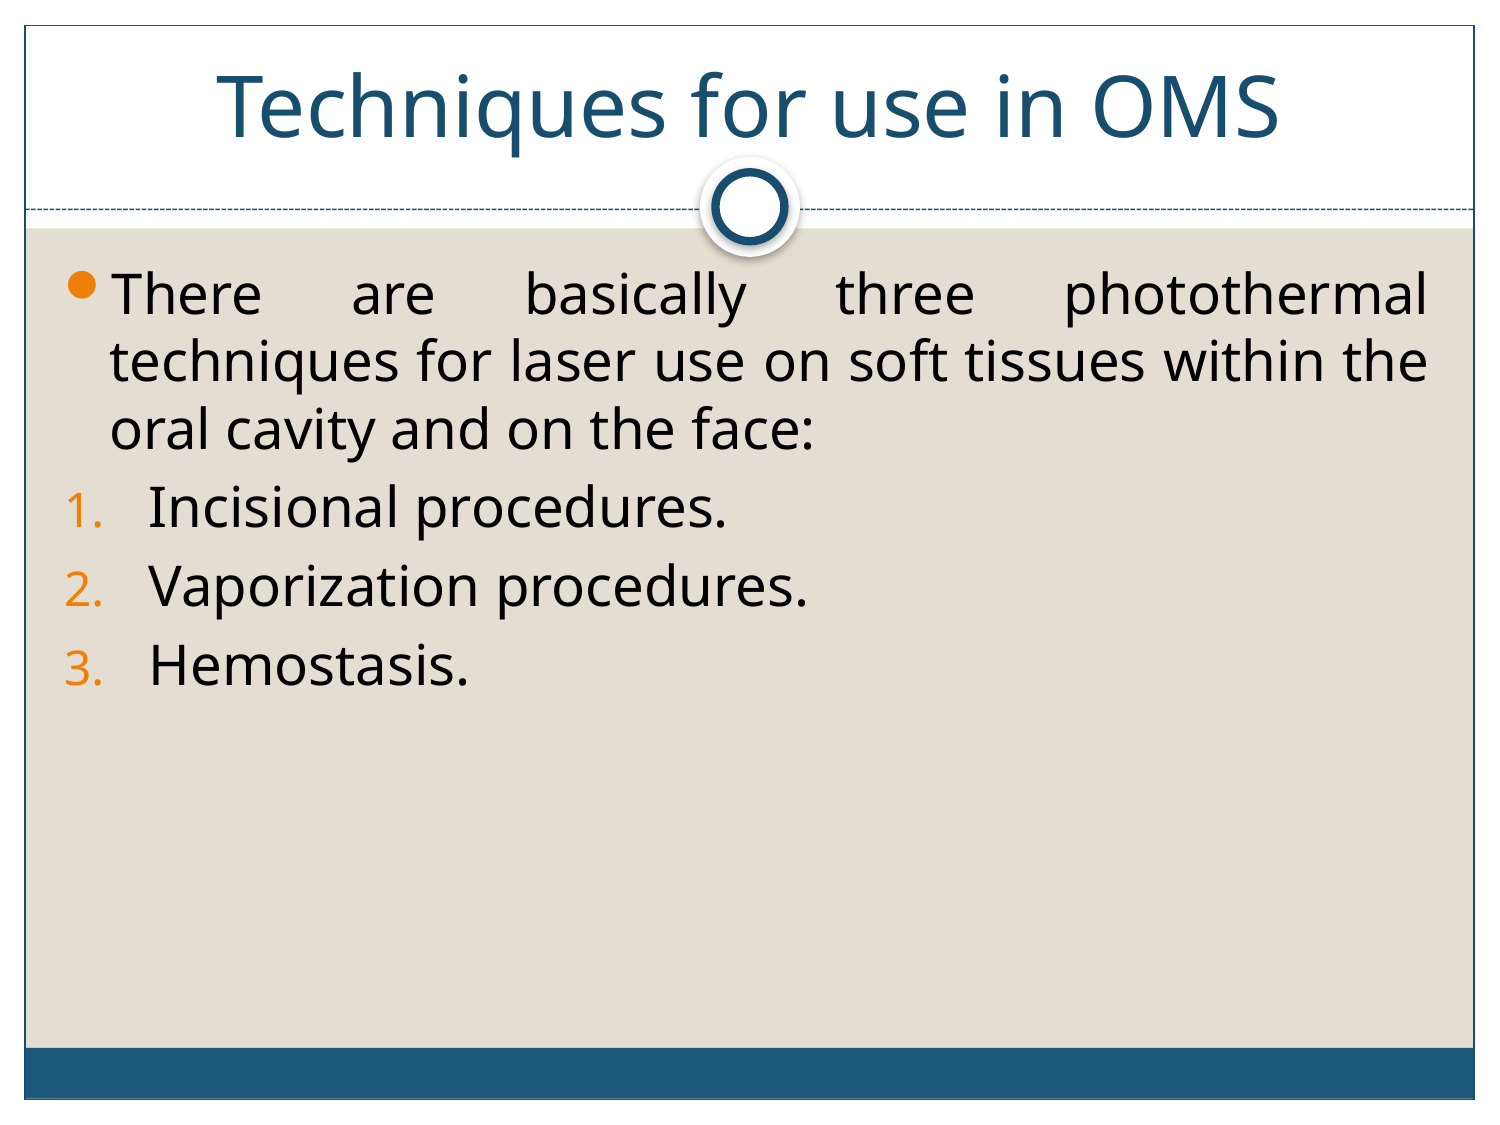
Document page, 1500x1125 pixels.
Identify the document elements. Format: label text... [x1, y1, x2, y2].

title Techniques for use in OMS [49, 37, 1450, 162]
list There are basically three photothermal techniques for laser use on soft tissues within the oral cavity and on the face: Incisional procedures. Vaporization procedures. Hemostasis. [49, 250, 1445, 1001]
